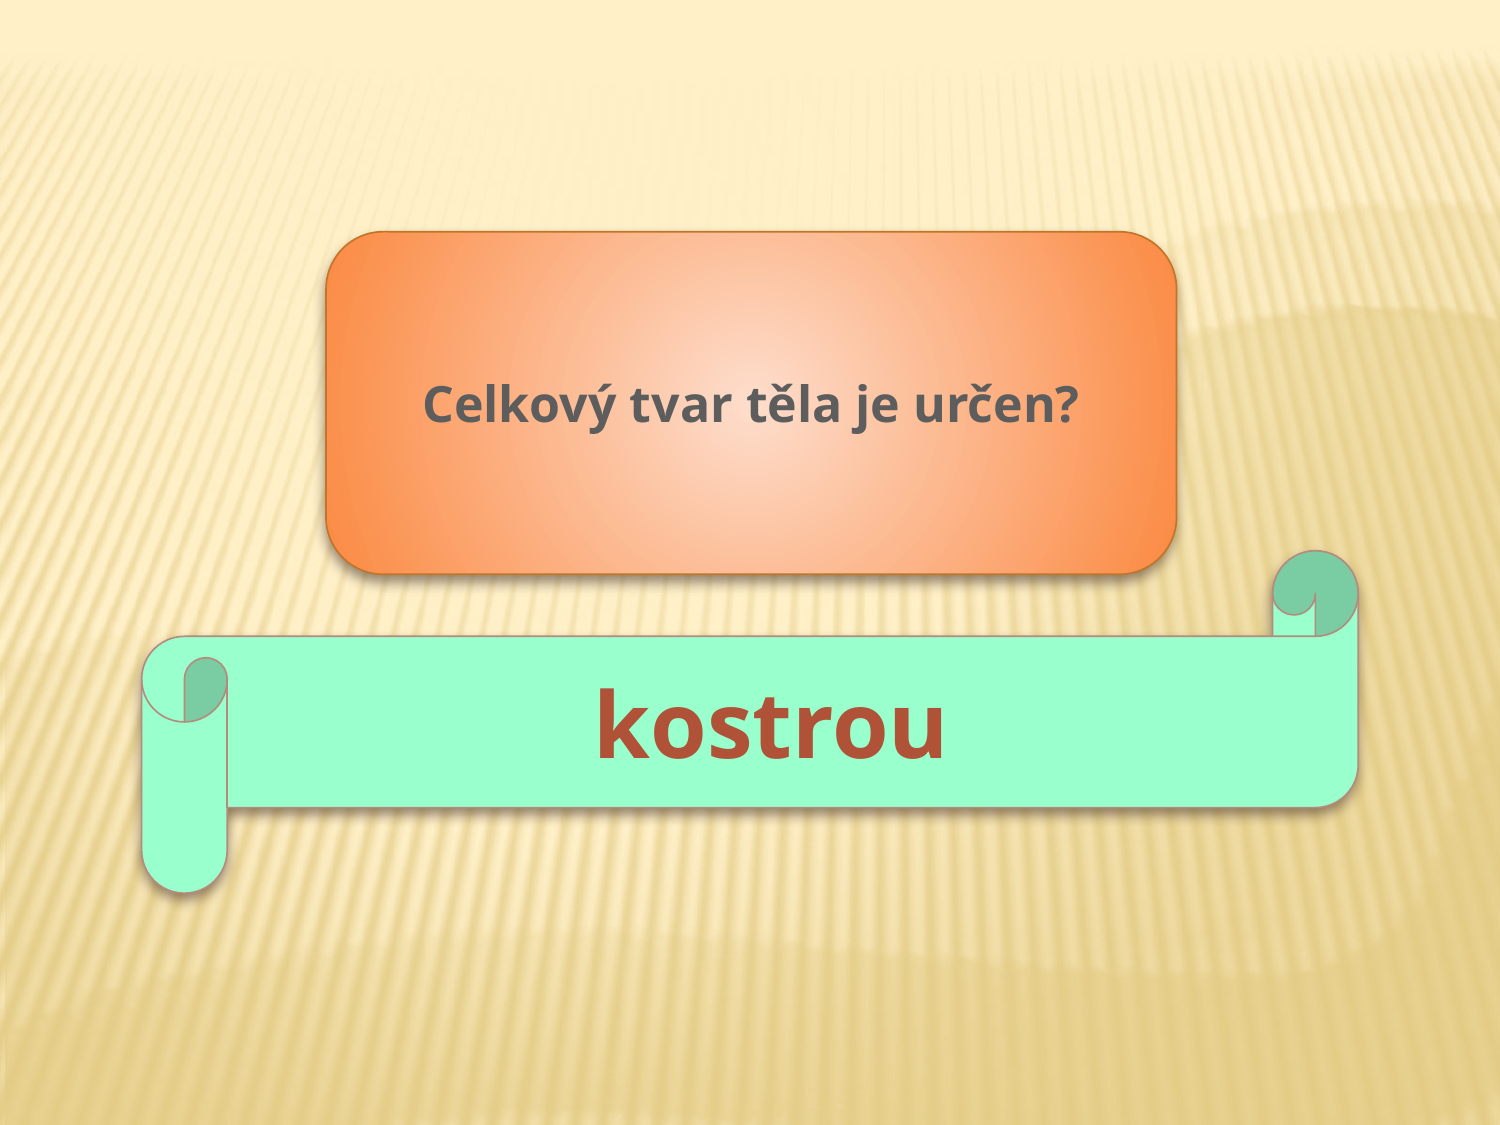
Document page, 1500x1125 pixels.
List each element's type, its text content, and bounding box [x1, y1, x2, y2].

text_box kostrou [140, 549, 1360, 895]
text_box Celkový tvar těla je určen? [325, 230, 1178, 576]
